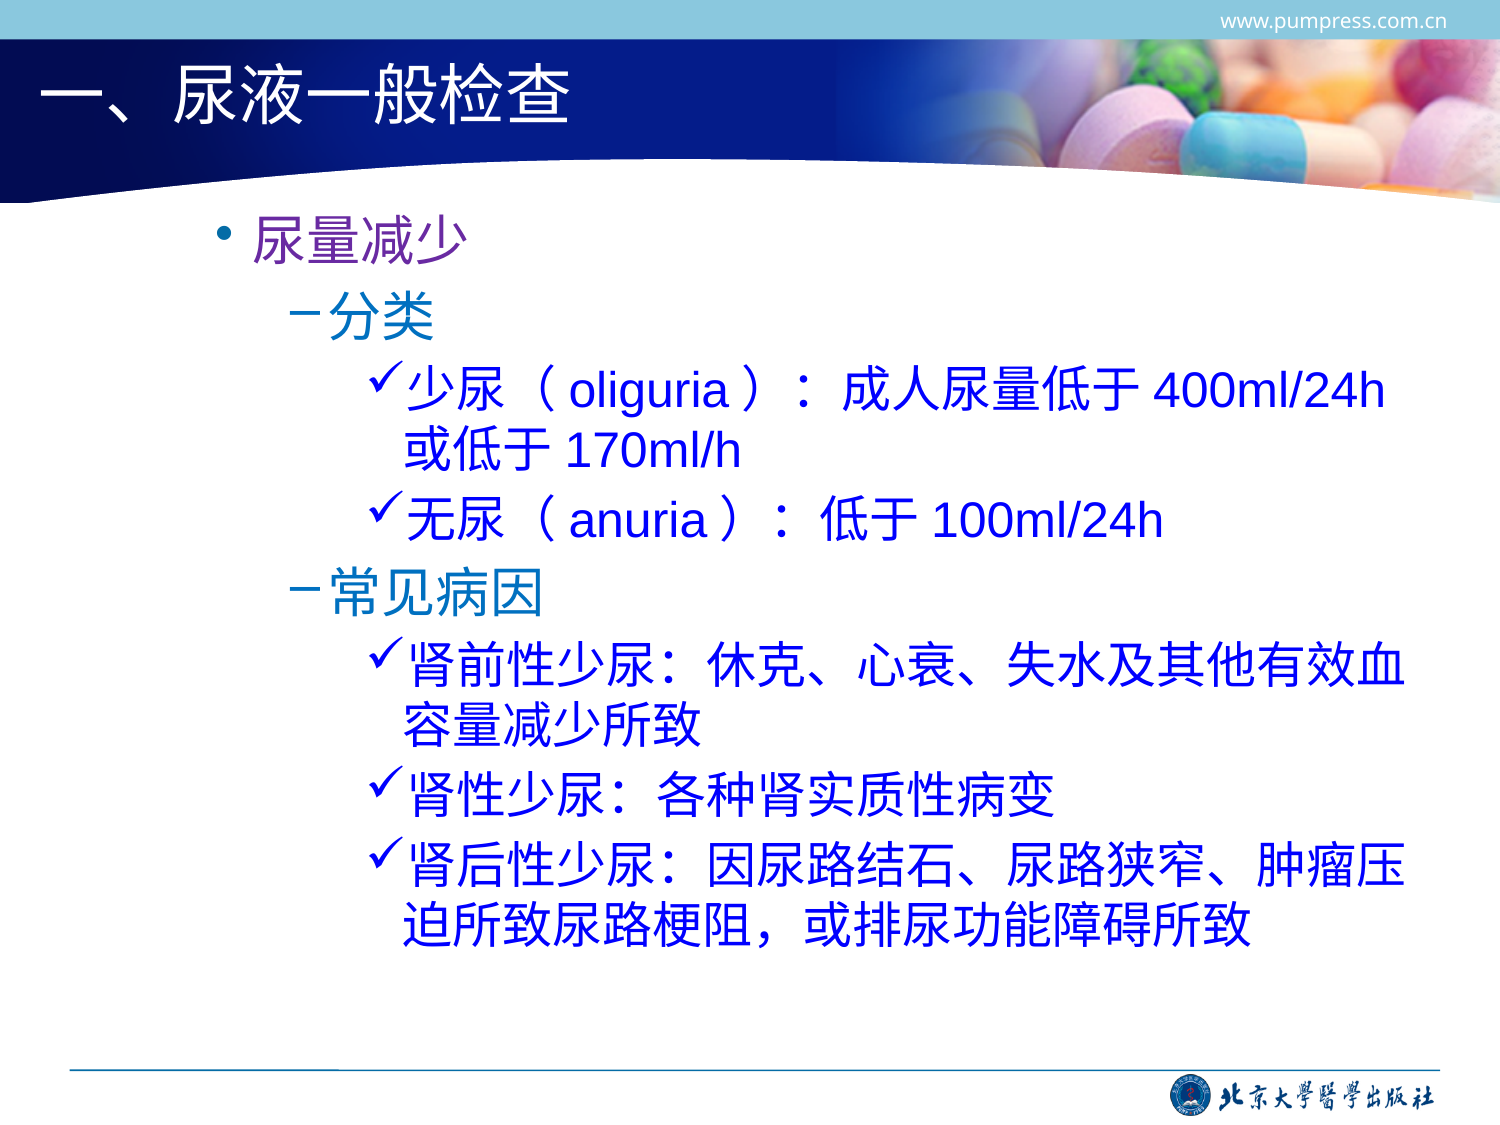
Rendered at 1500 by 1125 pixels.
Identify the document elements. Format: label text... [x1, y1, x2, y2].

title 一、尿液一般检查 [23, 46, 1349, 140]
picture [1170, 1074, 1436, 1118]
picture [0, 40, 1500, 203]
list 尿量减少 分类 少尿（oliguria）：成人尿量低于400ml/24h或低于170ml/h 无尿（anuria）：低于100ml/24h 常见病因 肾前性少尿：休克、心衰、失水及其他有效血容量减少所致 肾性少尿：各种肾实质性病变 肾后性少尿：因尿路结石、尿路狭窄、肿瘤压迫所致尿路梗阻，或排尿功能障碍所致 [49, 198, 1463, 1026]
slide_number www.pumpress.com.cn [1024, 0, 1463, 38]
